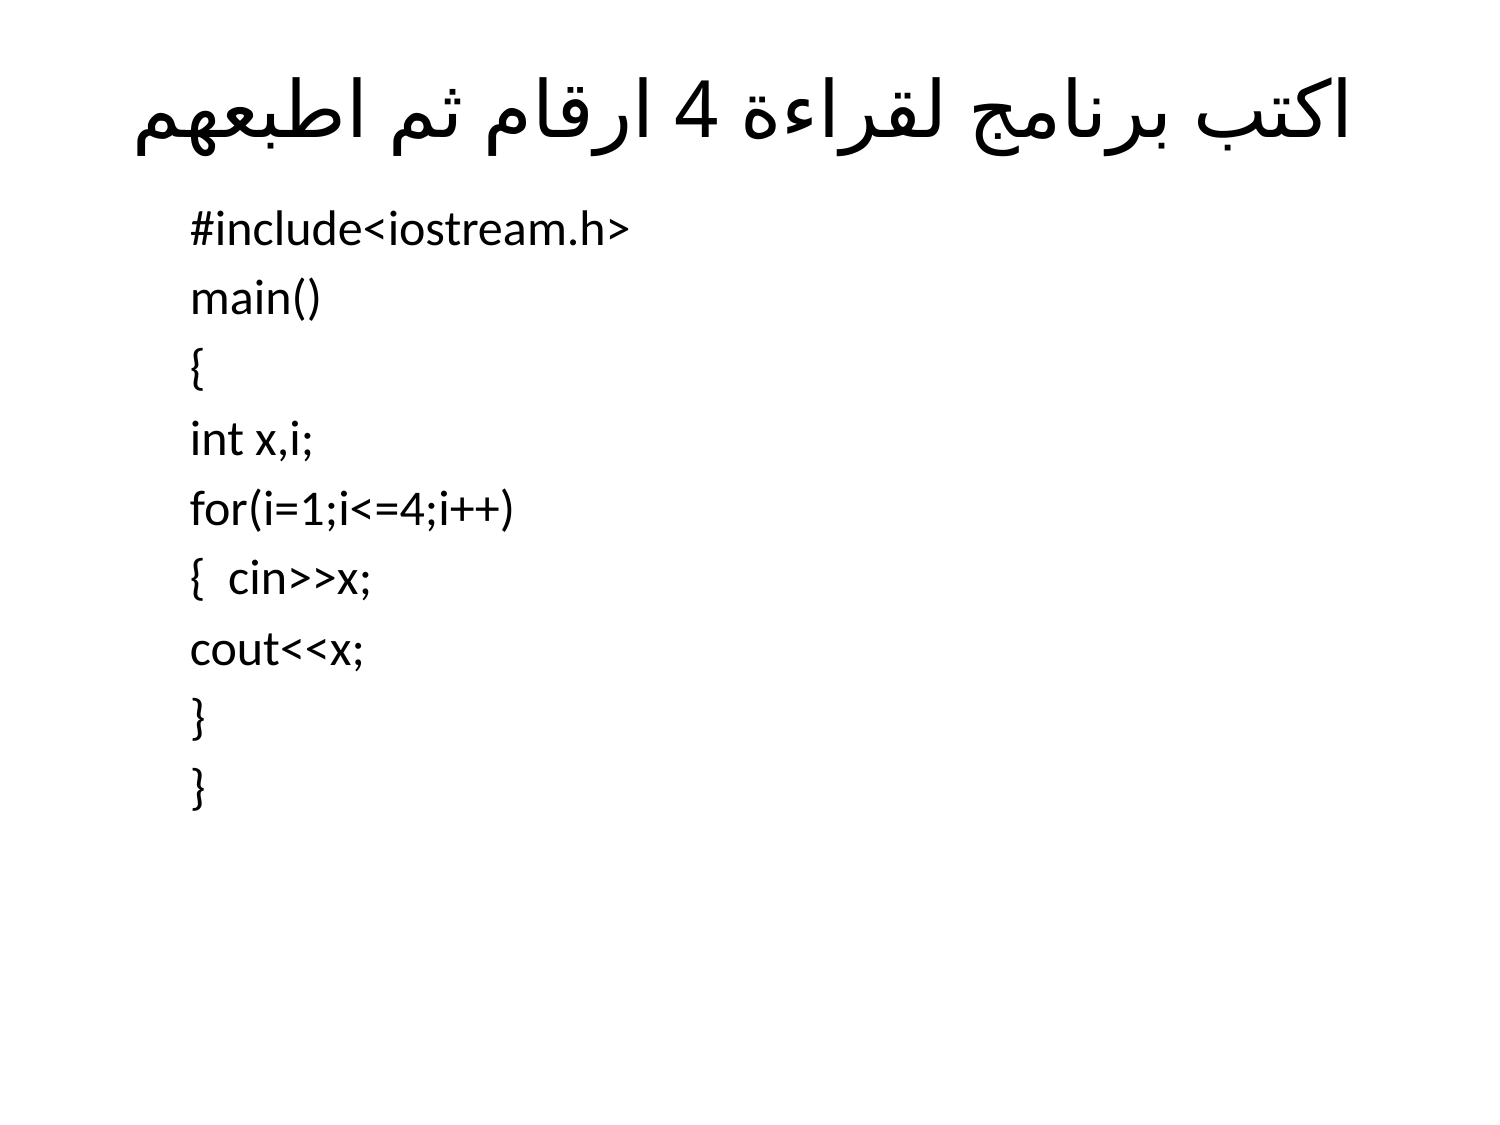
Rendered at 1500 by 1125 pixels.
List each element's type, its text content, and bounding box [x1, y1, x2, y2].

subtitle #include<iostream.h> main() { int x,i; for(i=1;i<=4;i++) { cin>>x; cout<<x; } } [174, 187, 1288, 900]
title اكتب برنامج لقراءة 4 ارقام ثم اطبعهم [112, 50, 1375, 163]
